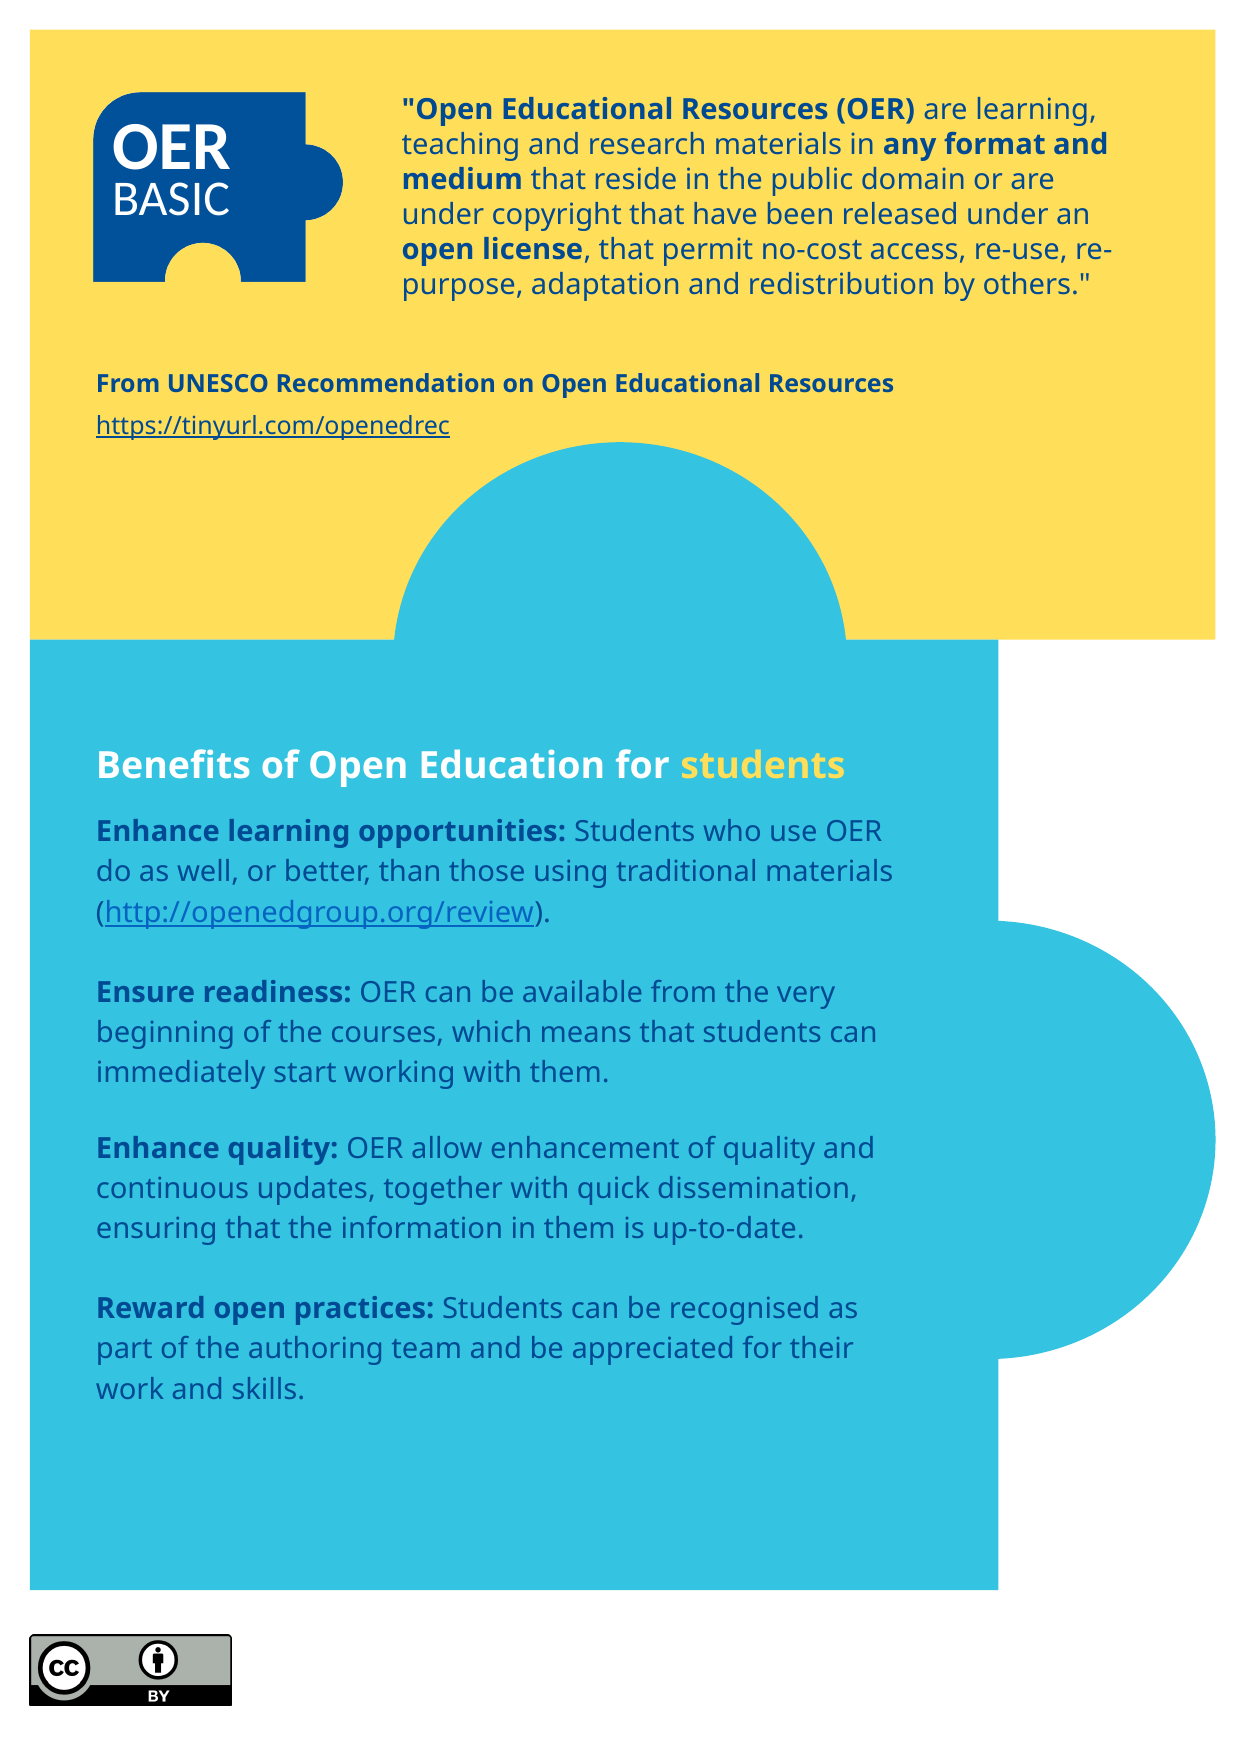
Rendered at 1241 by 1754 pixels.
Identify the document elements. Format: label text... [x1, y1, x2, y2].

text_box "Open Educational Resources (OER) are learning, teaching and research materials in any format and medium that reside in the public domain or are under copyright that have been released under an open license, that permit no-cost access, re-use, re-purpose, adaptation and redistribution by others." [386, 75, 1147, 316]
text_box [925, 920, 1216, 1360]
text_box [29, 639, 999, 1591]
text_box [694, 453, 1216, 640]
text_box [393, 453, 848, 726]
text_box Benefits of Open Education for students Enhance learning opportunities: Students who use OER do as well, or better, than those using traditional materials (http://openedgroup.org/review). Ensure readiness: OER can be available from the very beginning of the courses, which means that students can immediately start working with them. Enhance quality: OER allow enhancement of quality and continuous updates, together with quick dissemination, ensuring that the information in them is up-to-date. Reward open practices: Students can be recognised as part of the authoring team and be appreciated for their work and skills. [80, 726, 925, 1455]
text_box From UNESCO Recommendation on Open Educational Resources https://tinyurl.com/openedrec [80, 365, 1241, 453]
text_box [29, 29, 1216, 639]
picture [29, 1634, 233, 1706]
picture [93, 92, 343, 282]
